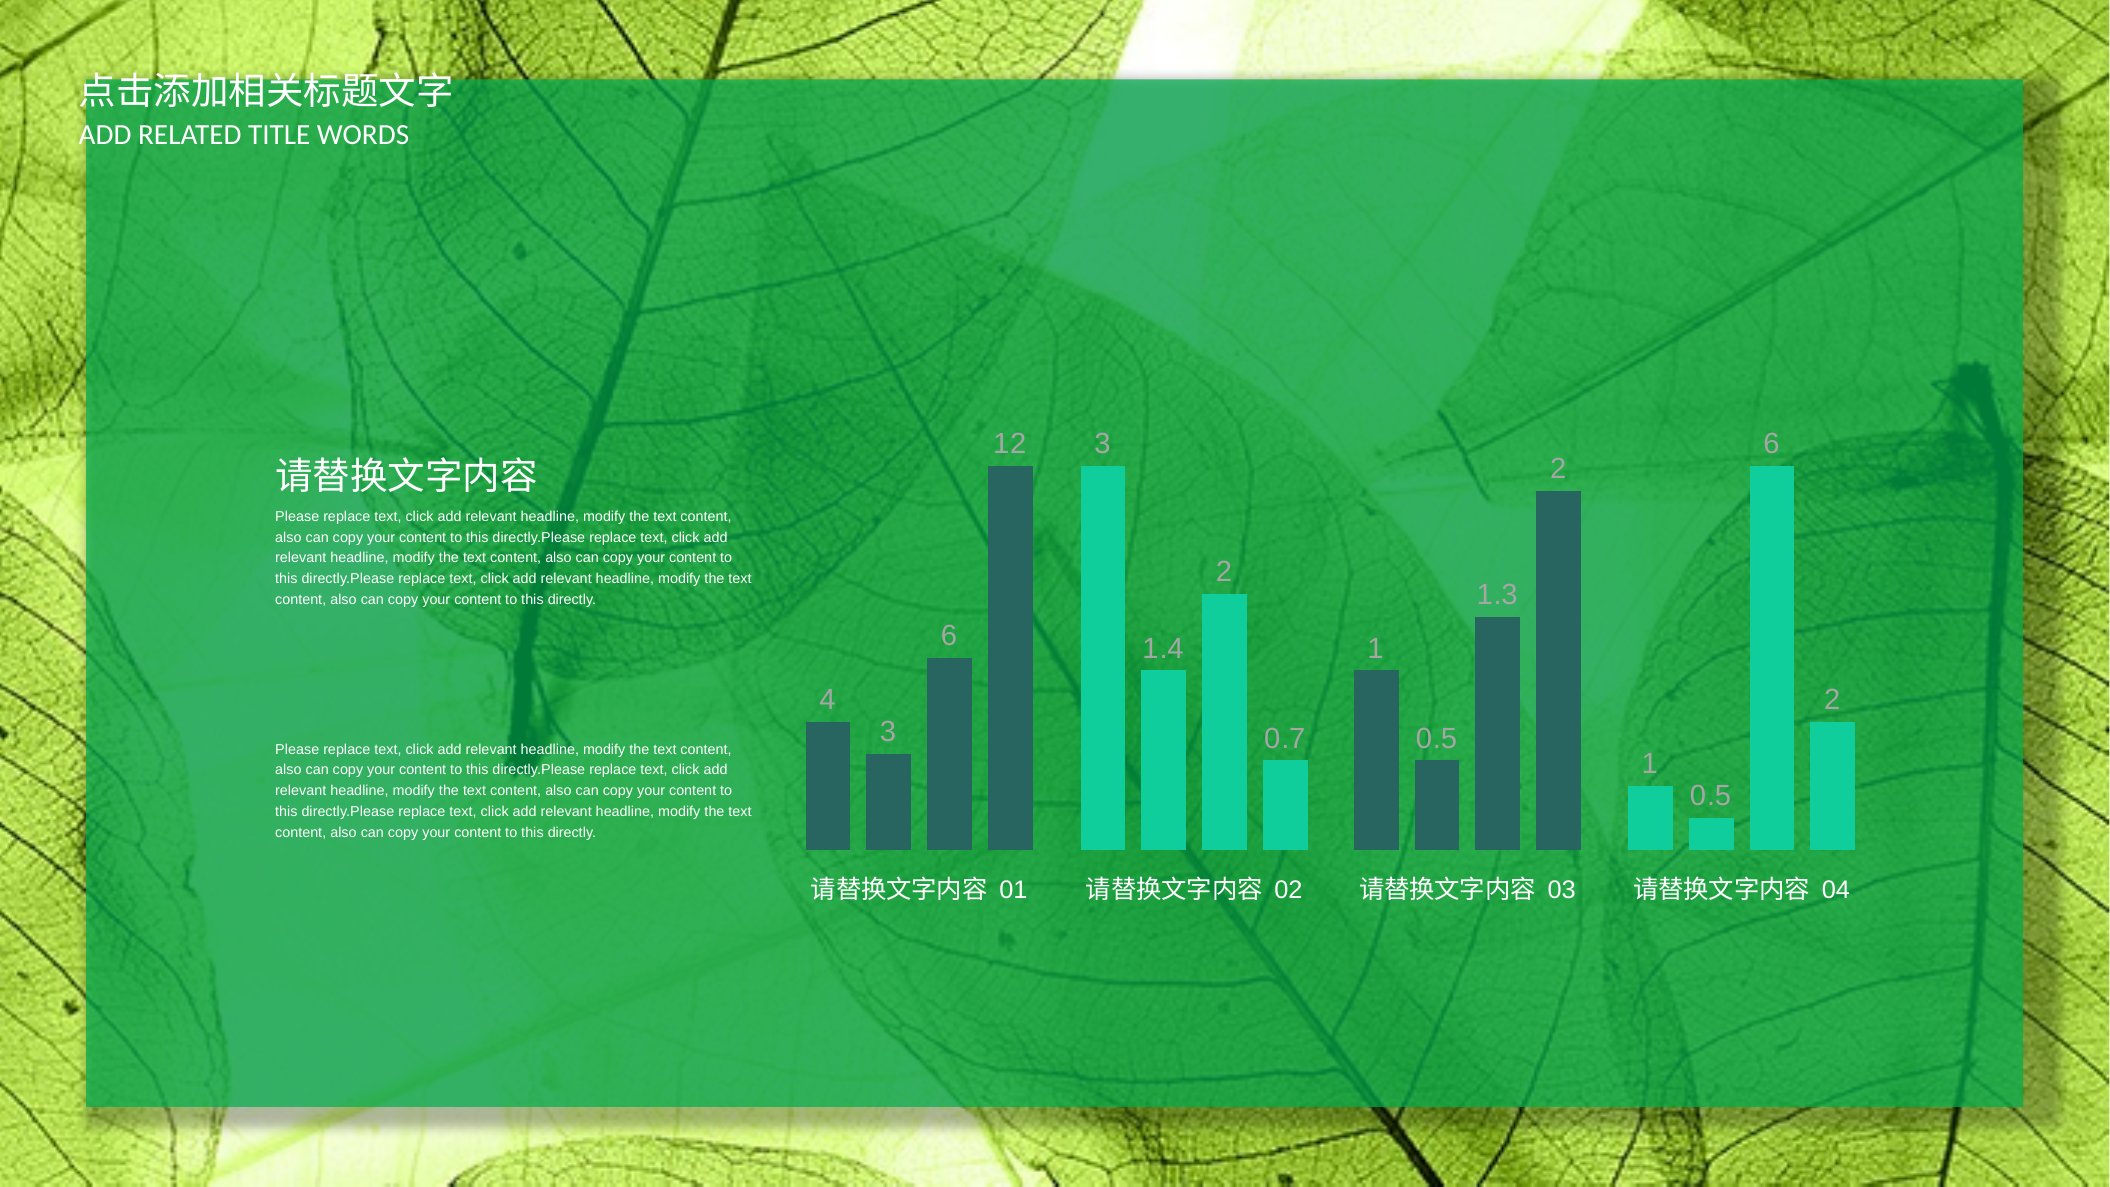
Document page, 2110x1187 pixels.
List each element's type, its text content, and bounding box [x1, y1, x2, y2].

text_box 请替换文字内容 03 [1359, 867, 1576, 905]
chart [792, 392, 807, 396]
text_box 请替换文字内容 01 [810, 867, 1028, 905]
chart [1340, 392, 1594, 860]
chart [792, 392, 1046, 860]
text_box 请替换文字内容 02 [1085, 867, 1303, 905]
text_box ADD RELATED TITLE WORDS [62, 107, 426, 159]
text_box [275, 443, 758, 842]
picture [0, 0, 2110, 1187]
chart [1614, 392, 1869, 860]
chart [1067, 392, 1321, 860]
text_box 点击添加相关标题文字 [62, 59, 470, 121]
text_box 请替换文字内容 04 [1633, 867, 1850, 905]
